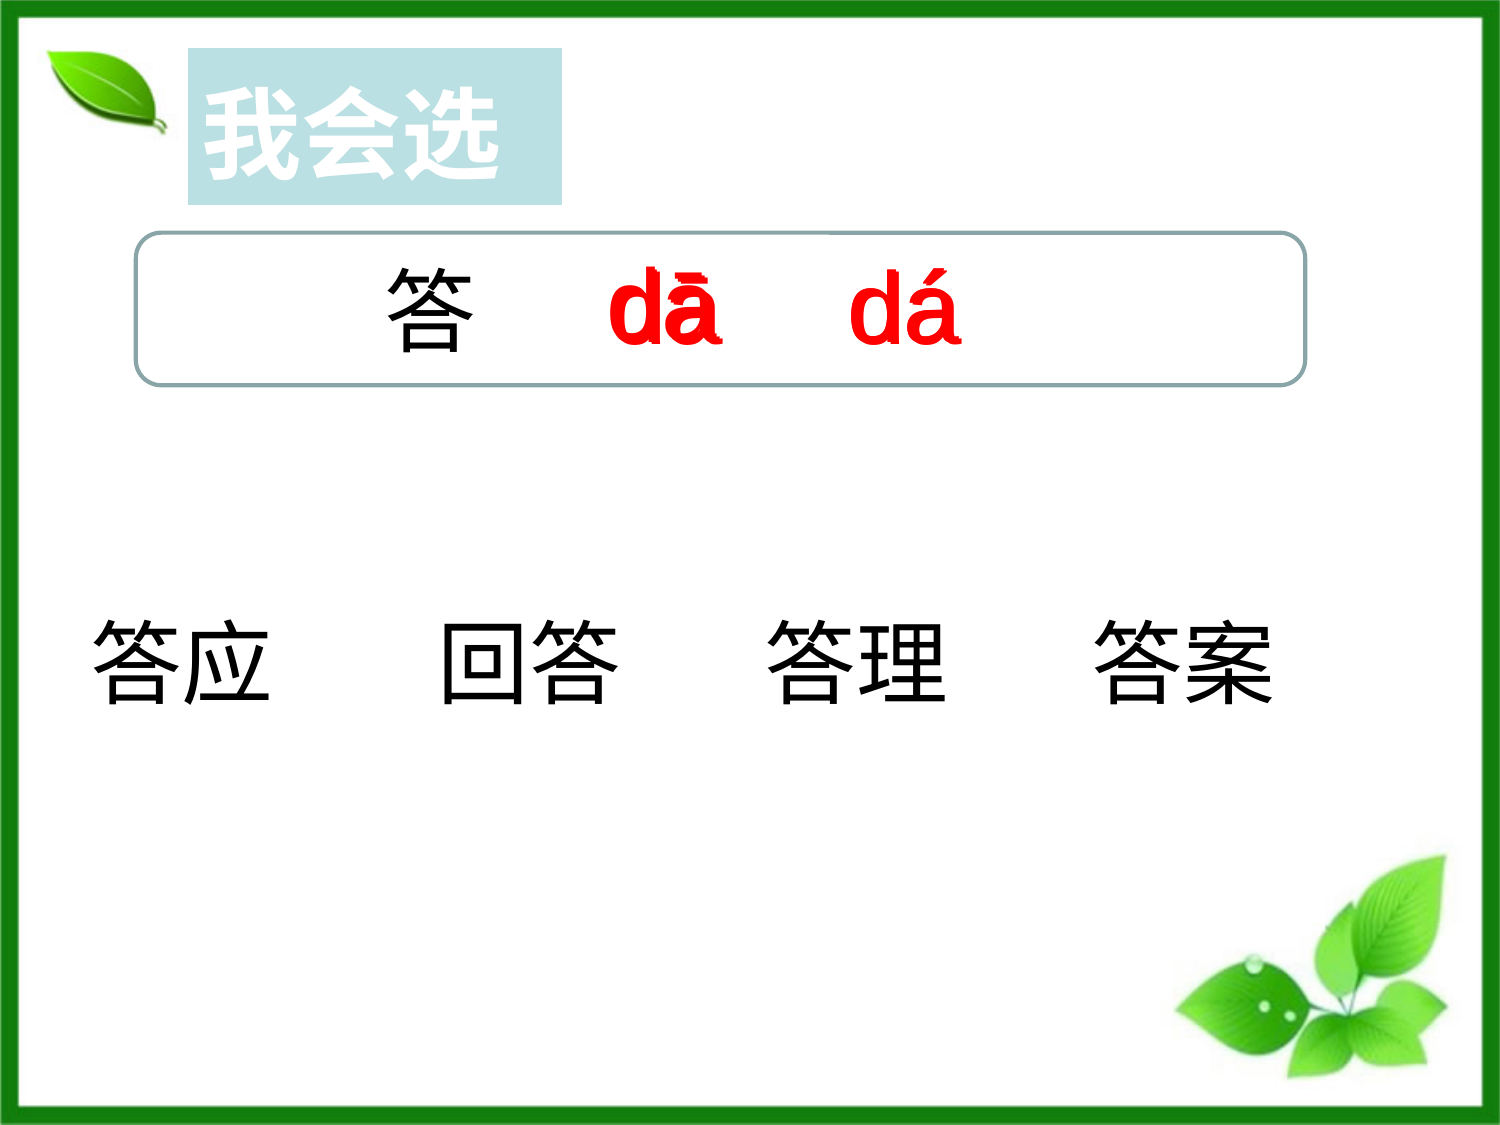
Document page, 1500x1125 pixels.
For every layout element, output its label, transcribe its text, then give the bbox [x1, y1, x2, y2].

title 我会读 [75, 45, 1426, 233]
text_box dá [835, 237, 1005, 373]
list 答应 回答 答理 答案 [75, 598, 1426, 719]
text_box dā [591, 231, 766, 367]
text_box dā [594, 234, 769, 370]
picture [0, 0, 1500, 1125]
table_header 我会选 [188, 48, 562, 205]
text_box 答 [133, 230, 1308, 388]
text_box dá [833, 234, 1002, 370]
text_box dā [596, 237, 772, 373]
